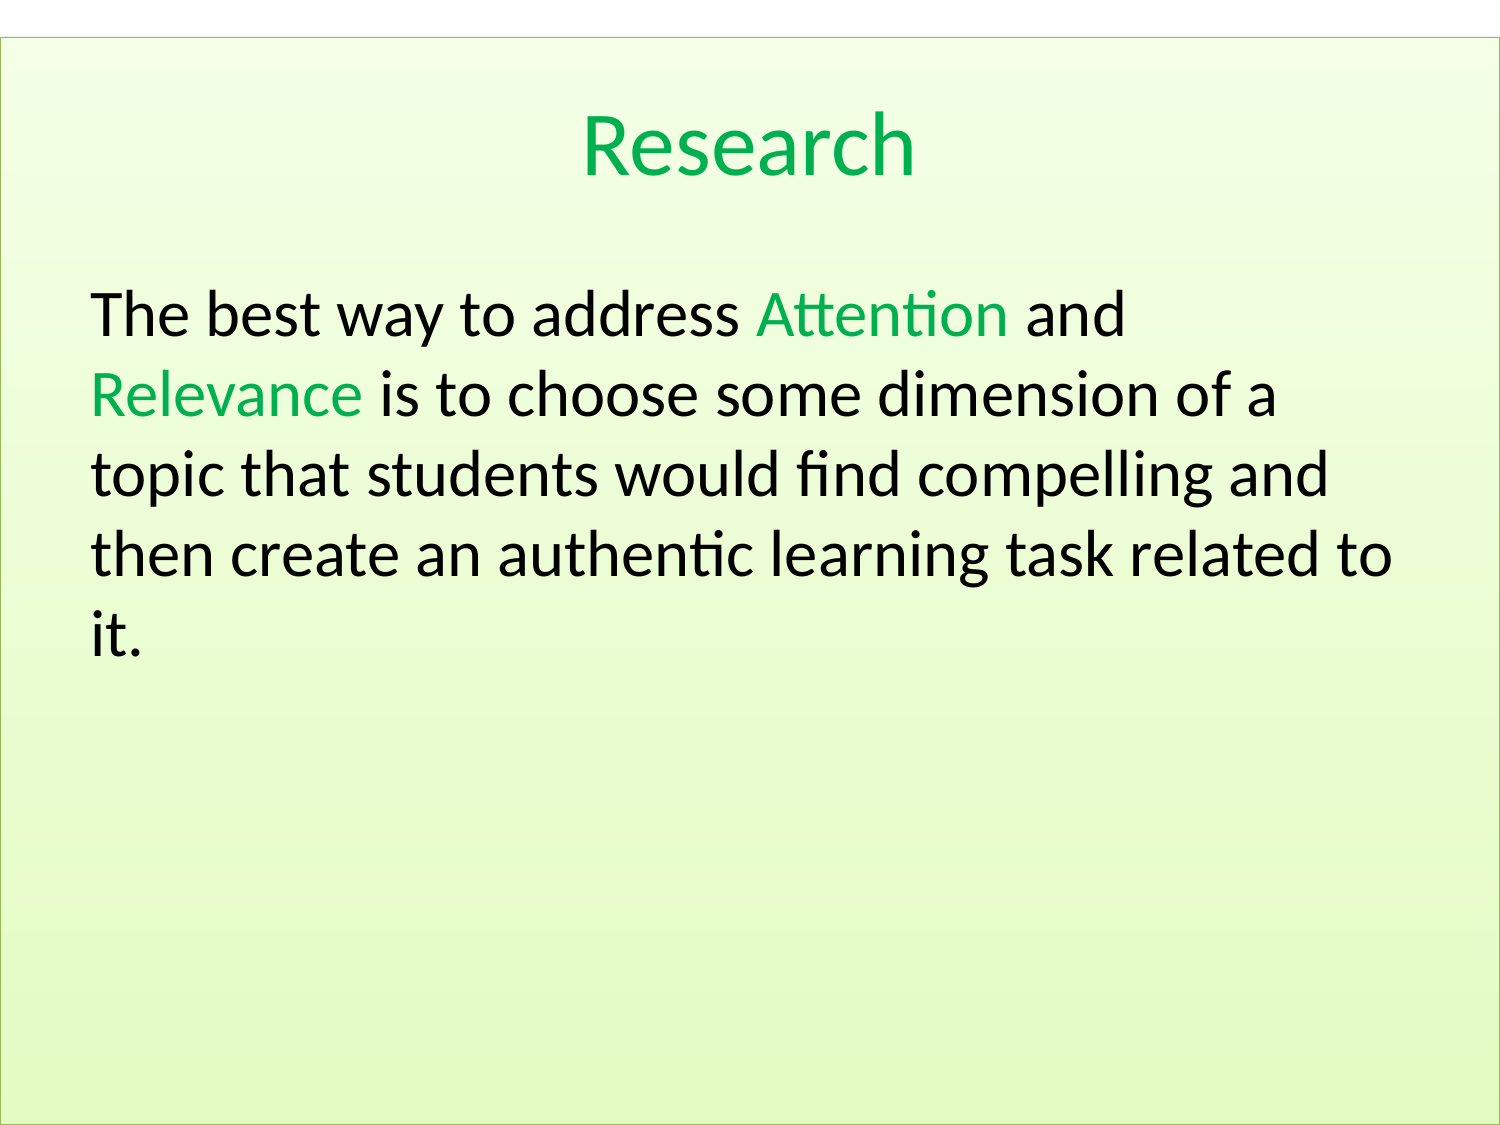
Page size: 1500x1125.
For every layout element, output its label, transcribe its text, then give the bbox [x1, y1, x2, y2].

list The best way to address Attention and Relevance is to choose some dimension of a topic that students would find compelling and then create an authentic learning task related to it. [75, 262, 1425, 916]
title Research [75, 45, 1425, 233]
text_box [0, 37, 1500, 1125]
